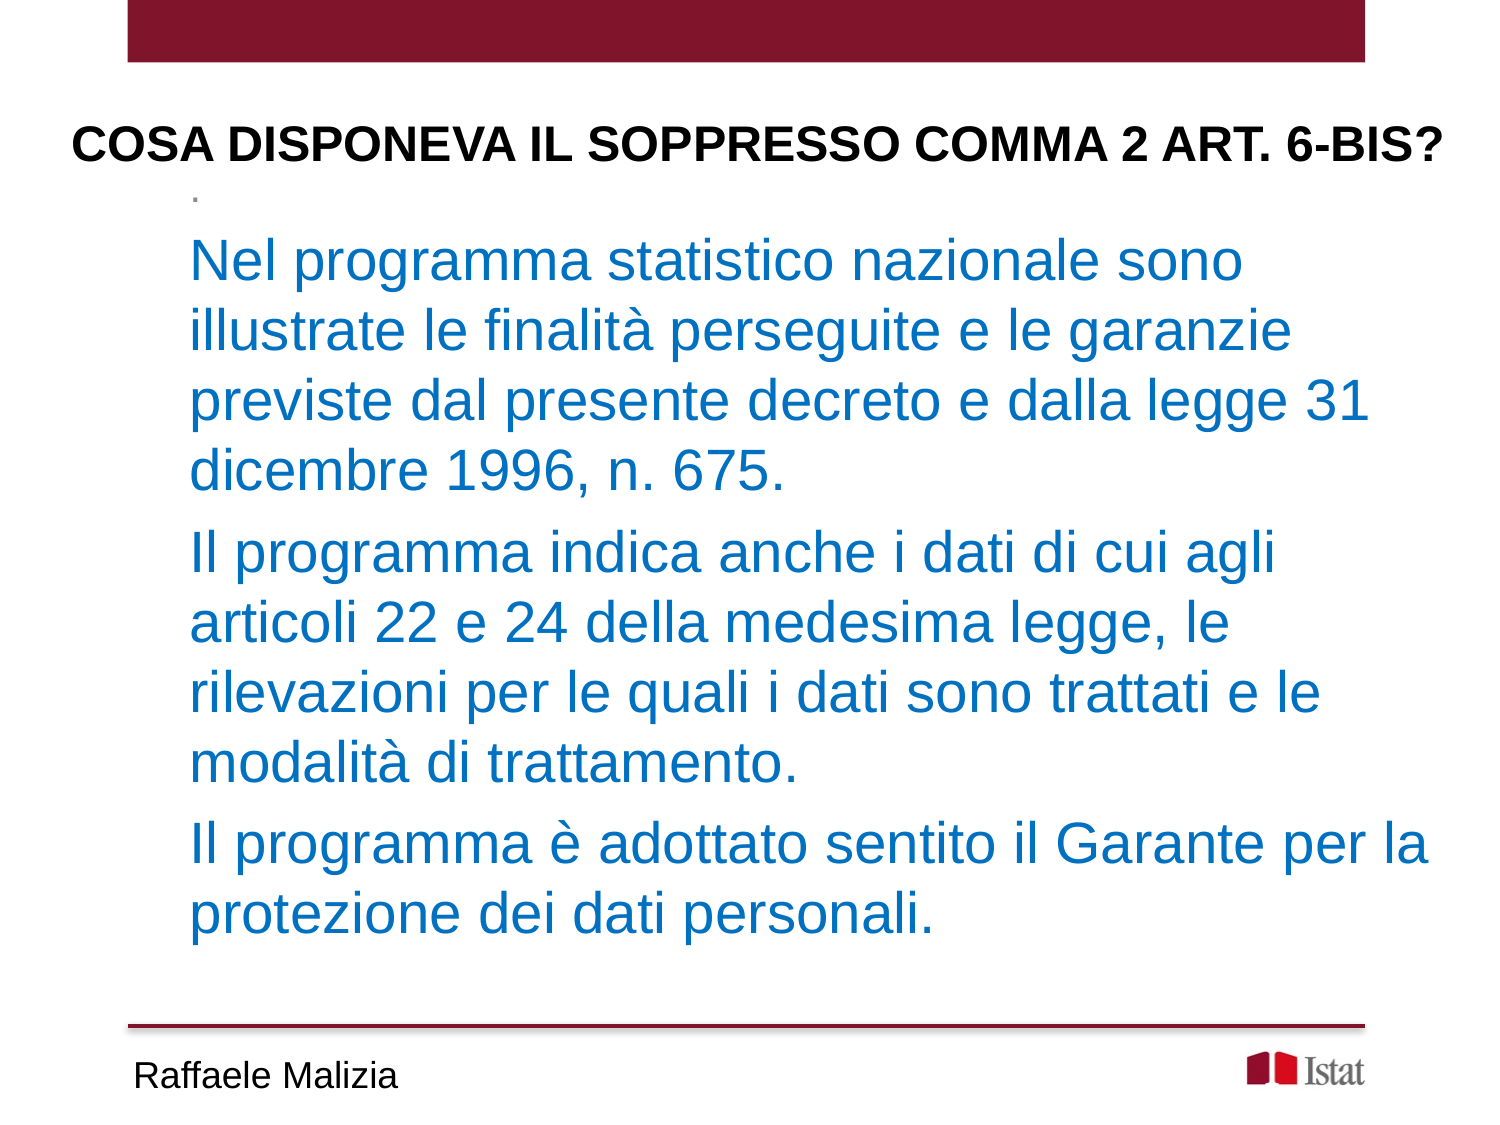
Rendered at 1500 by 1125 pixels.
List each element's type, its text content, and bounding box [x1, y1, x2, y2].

text_box Raffaele Malizia [118, 1043, 619, 1104]
picture [1239, 1041, 1373, 1096]
list . Nel programma statistico nazionale sono illustrate le finalità perseguite e le garanzie previste dal presente decreto e dalla legge 31 dicembre 1996, n. 675. Il programma indica anche i dati di cui agli articoli 22 e 24 della medesima legge, le rilevazioni per le quali i dati sono trattati e le modalità di trattamento. Il programma è adottato sentito il Garante per la protezione dei dati personali. [174, 706, 1450, 953]
title COSA DISPONEVA IL SOPPRESSO COMMA 2 ART. 6-BIS? [56, 104, 1500, 328]
